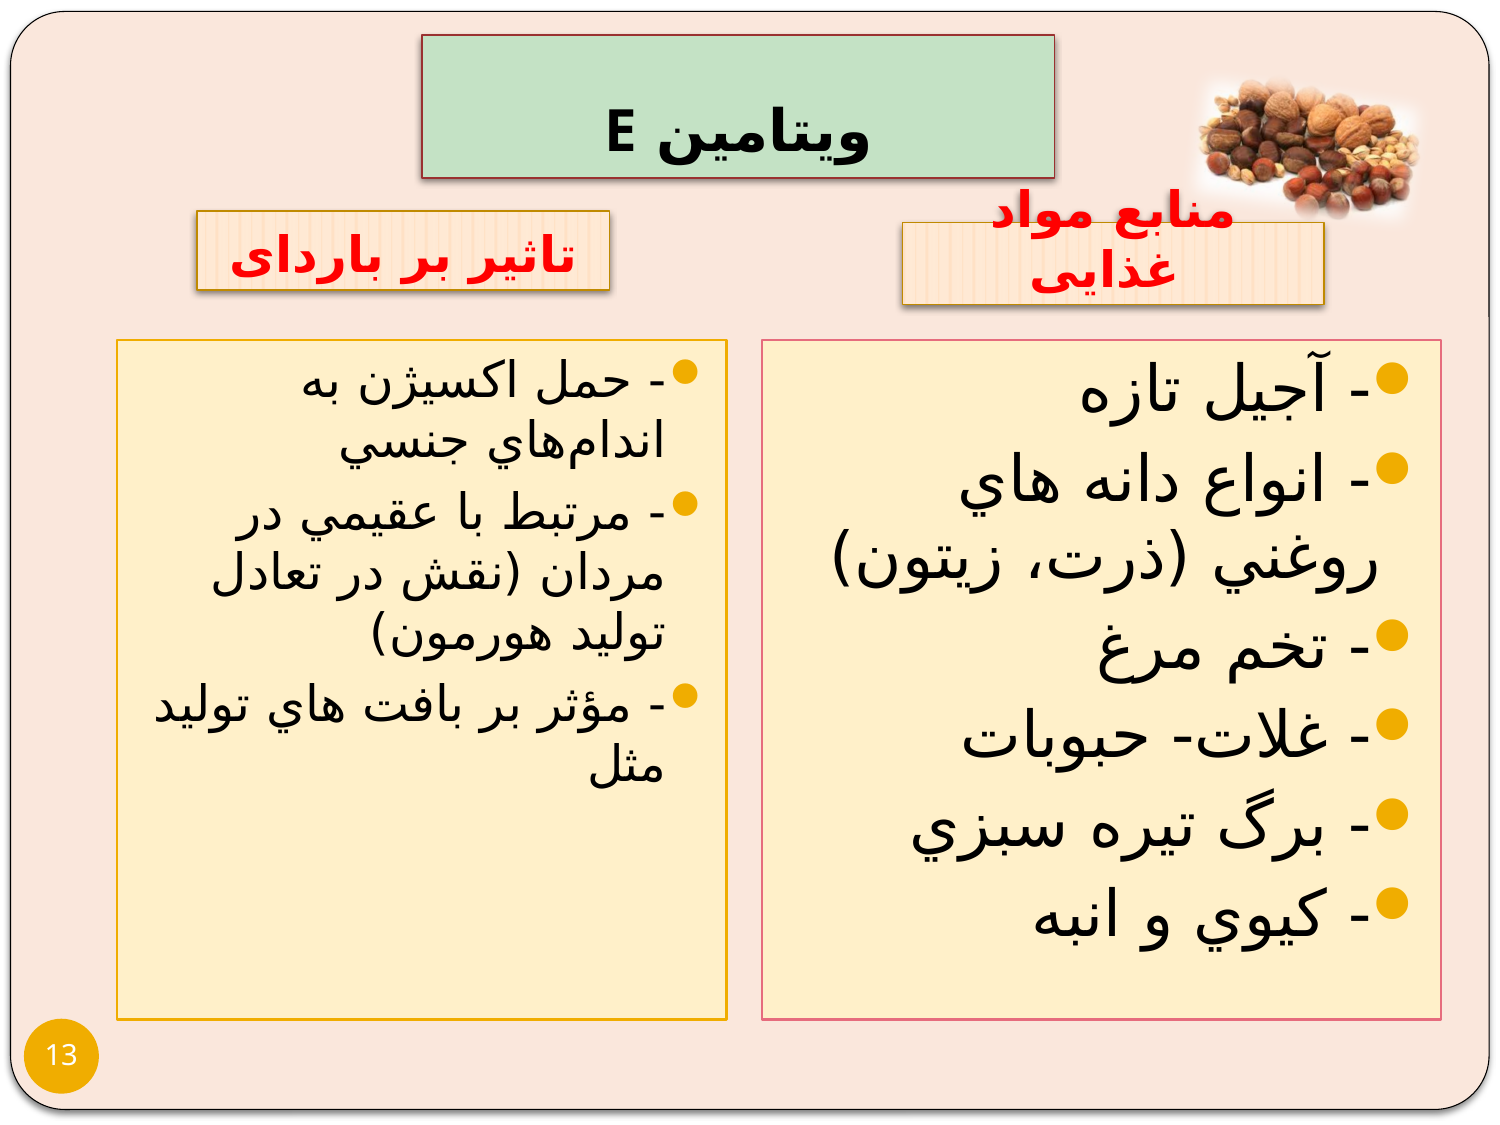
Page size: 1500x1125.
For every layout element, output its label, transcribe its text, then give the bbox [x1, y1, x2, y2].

list منابع مواد غذایی [902, 222, 1325, 305]
list - حمل اكسيژن به اندام‌هاي جنسي - مرتبط با عقيمي در مردان (نقش در تعادل توليد هورمون) - مؤثر بر بافت هاي توليد مثل [116, 339, 728, 1021]
title ويتامين E [421, 34, 1055, 179]
list - آجيل تازه - انواع دانه هاي روغني (ذرت، زيتون) - تخم مرغ - غلات- حبوبات - برگ تيره سبزي - كيوي و انبه [761, 339, 1442, 1021]
picture [1180, 74, 1432, 227]
slide_number 13 [23, 1018, 99, 1094]
list تاثیر بر باردای [196, 210, 610, 291]
